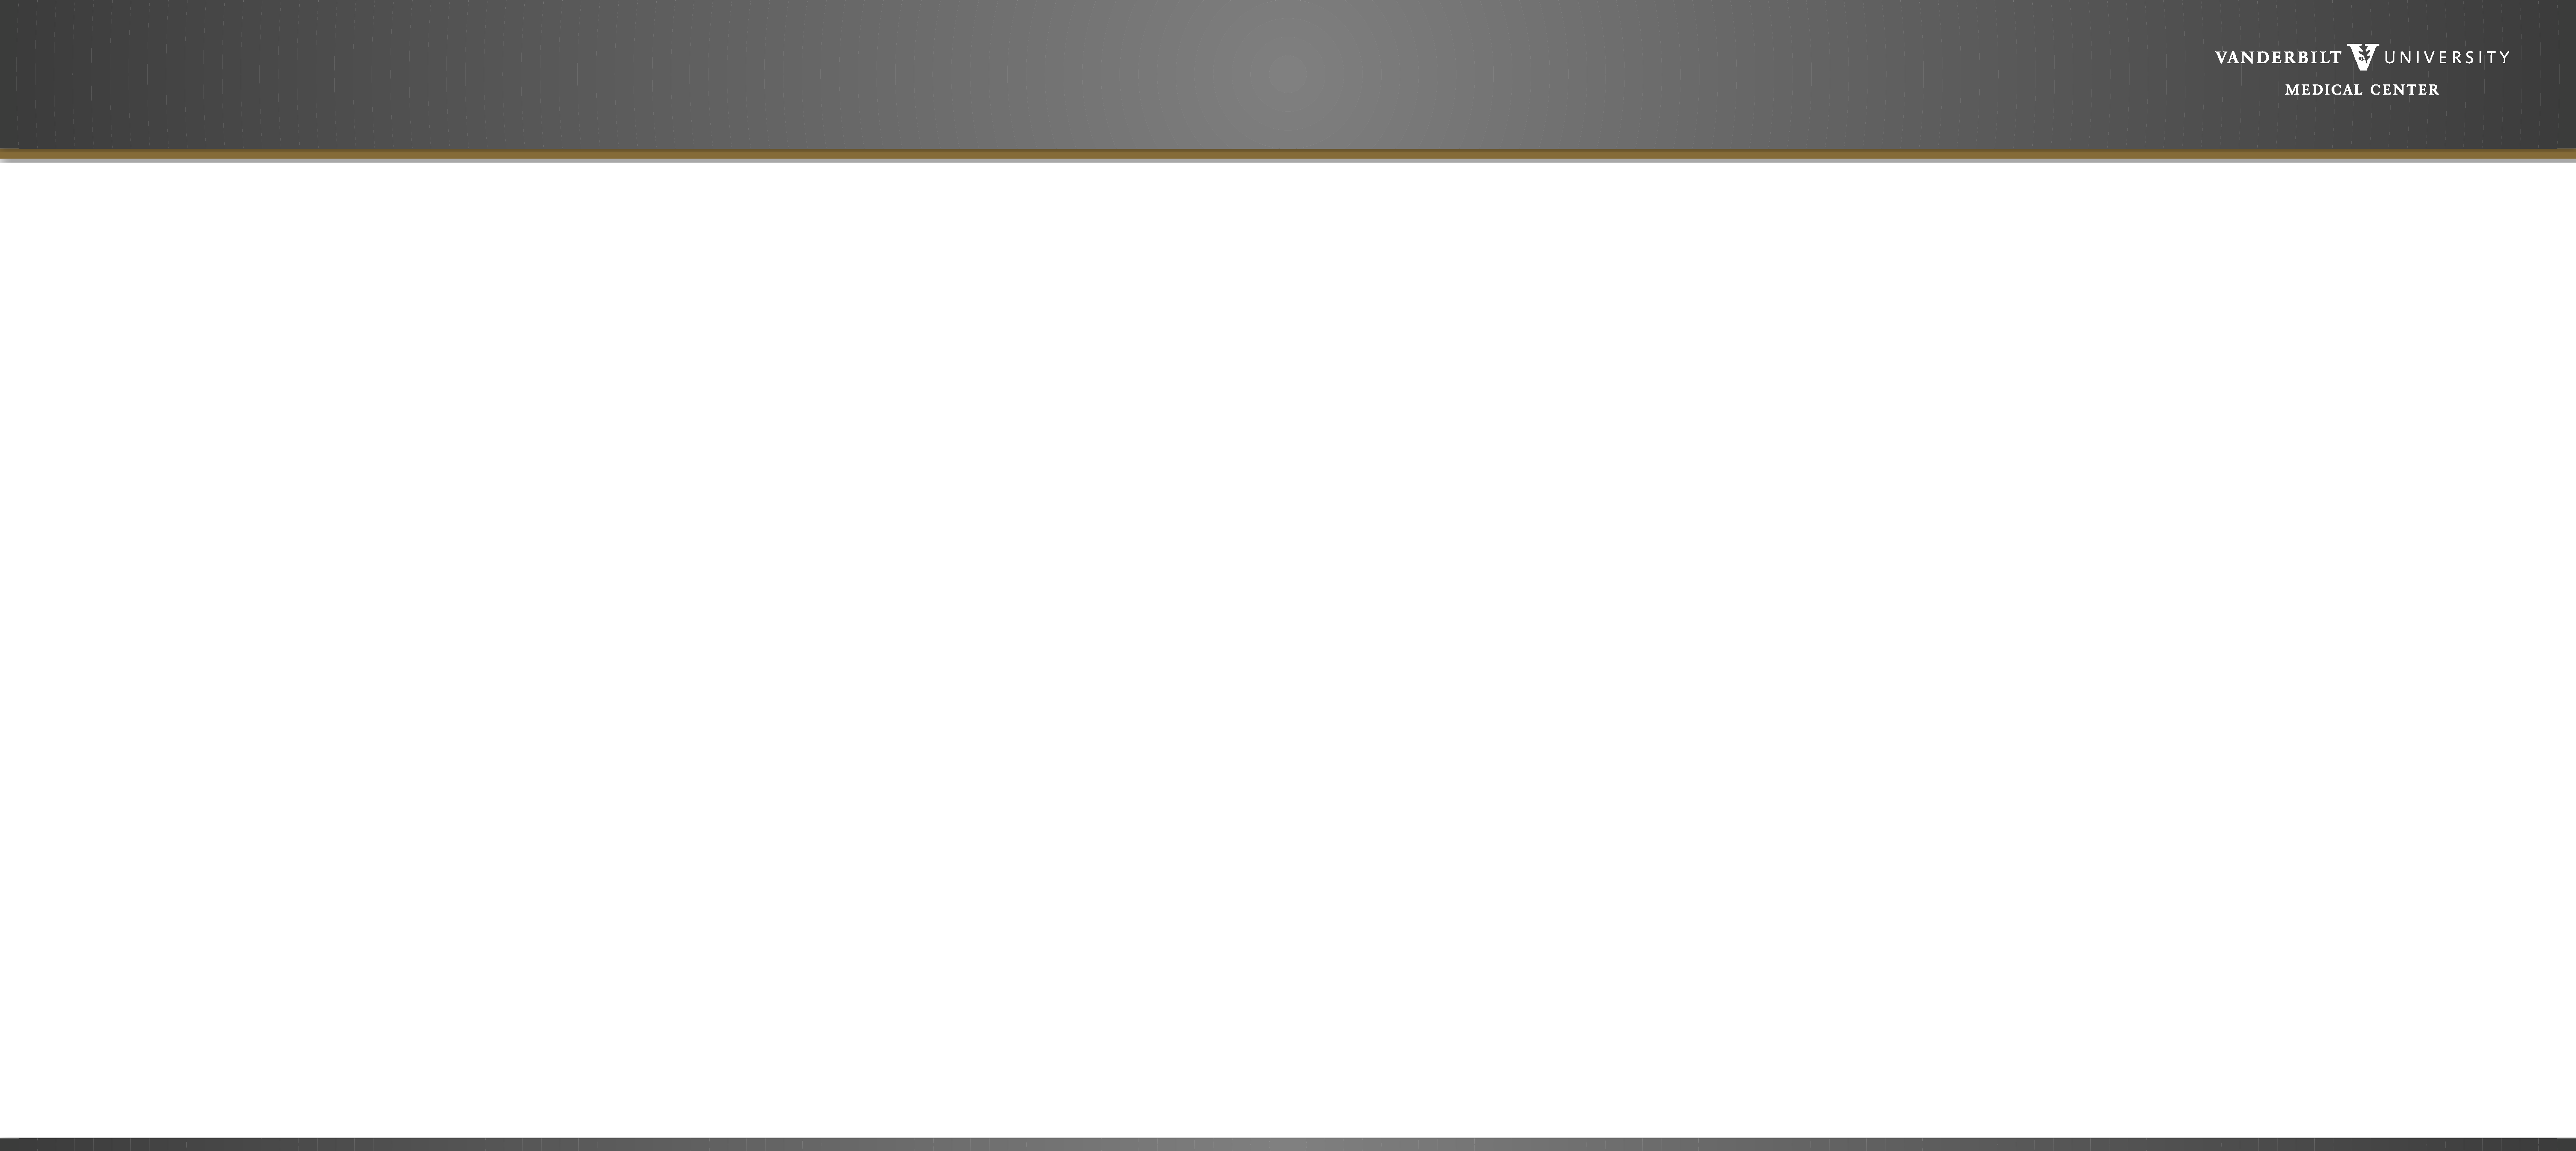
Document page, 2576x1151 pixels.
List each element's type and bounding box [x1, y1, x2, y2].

picture [2215, 44, 2509, 95]
